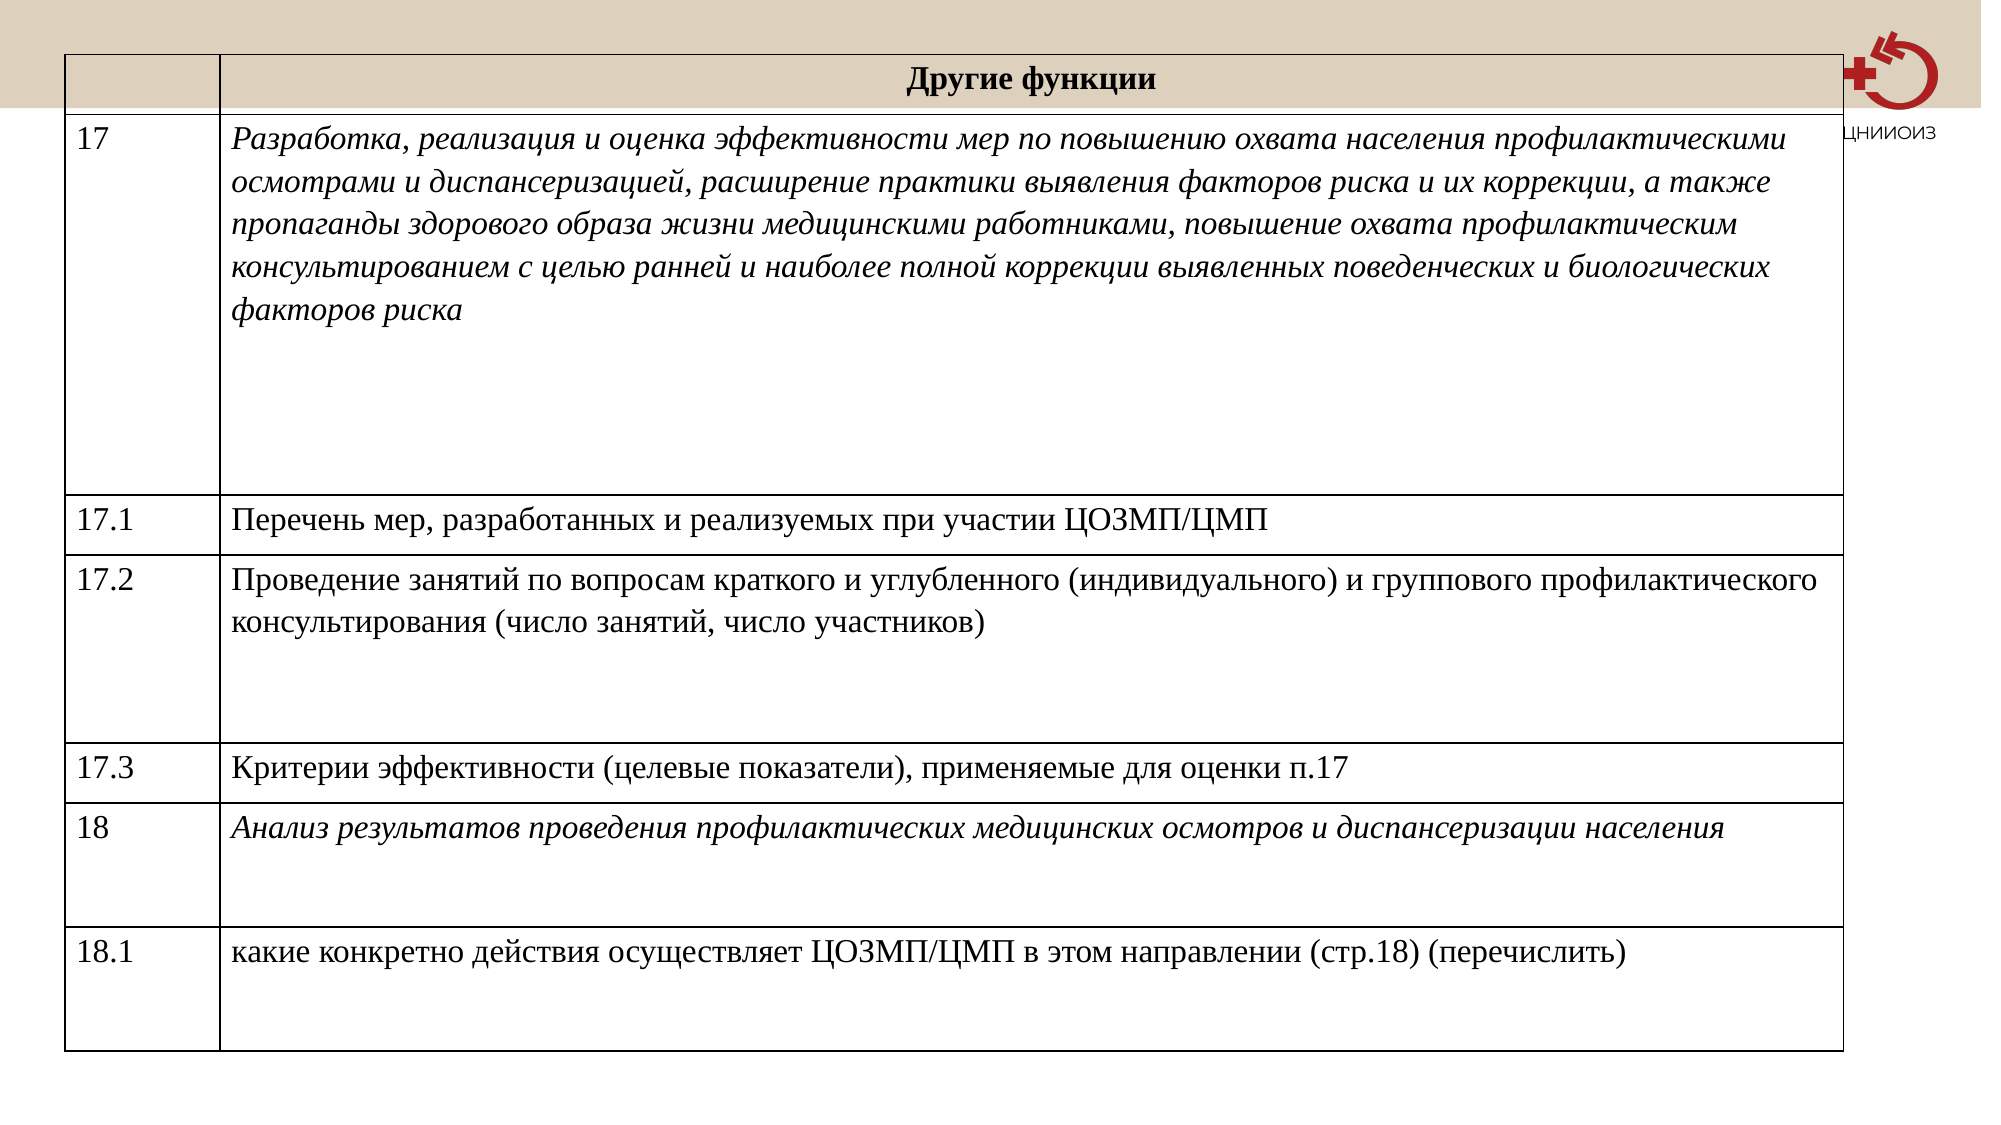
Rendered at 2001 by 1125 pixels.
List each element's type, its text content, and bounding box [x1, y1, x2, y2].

picture [1843, 31, 1938, 142]
table_cell 17.3 [66, 744, 219, 802]
table_cell Критерии эффективности (целевые показатели), применяемые для оценки п.17 [221, 744, 1843, 802]
table_cell Анализ результатов проведения профилактических медицинских осмотров и диспансеризации населения [221, 804, 1843, 926]
table_cell какие конкретно действия осуществляет ЦОЗМП/ЦМП в этом направлении (стр.18) (перечислить) [221, 928, 1843, 1050]
table_header Другие функции [221, 55, 1843, 114]
table_cell 17.1 [66, 496, 219, 554]
table_cell 18 [66, 804, 219, 926]
text_box [0, 0, 1982, 109]
table_cell Проведение занятий по вопросам краткого и углубленного (индивидуального) и группового профилактического консультирования (число занятий, число участников) [221, 556, 1843, 742]
table_cell 17.2 [66, 556, 219, 742]
table_cell 17 [66, 115, 219, 494]
table_header [66, 55, 219, 114]
table_cell Разработка, реализация и оценка эффективности мер по повышению охвата населения профилактическими осмотрами и диспансеризацией, расширение практики выявления факторов риска и их коррекции, а также пропаганды здорового образа жизни медицинскими работниками, повышение охвата профилактическим консультированием с целью ранней и наиболее полной коррекции выявленных поведенческих и биологических факторов риска [221, 115, 1843, 494]
table_cell 18.1 [66, 928, 219, 1050]
table_cell Перечень мер, разработанных и реализуемых при участии ЦОЗМП/ЦМП [221, 496, 1843, 554]
